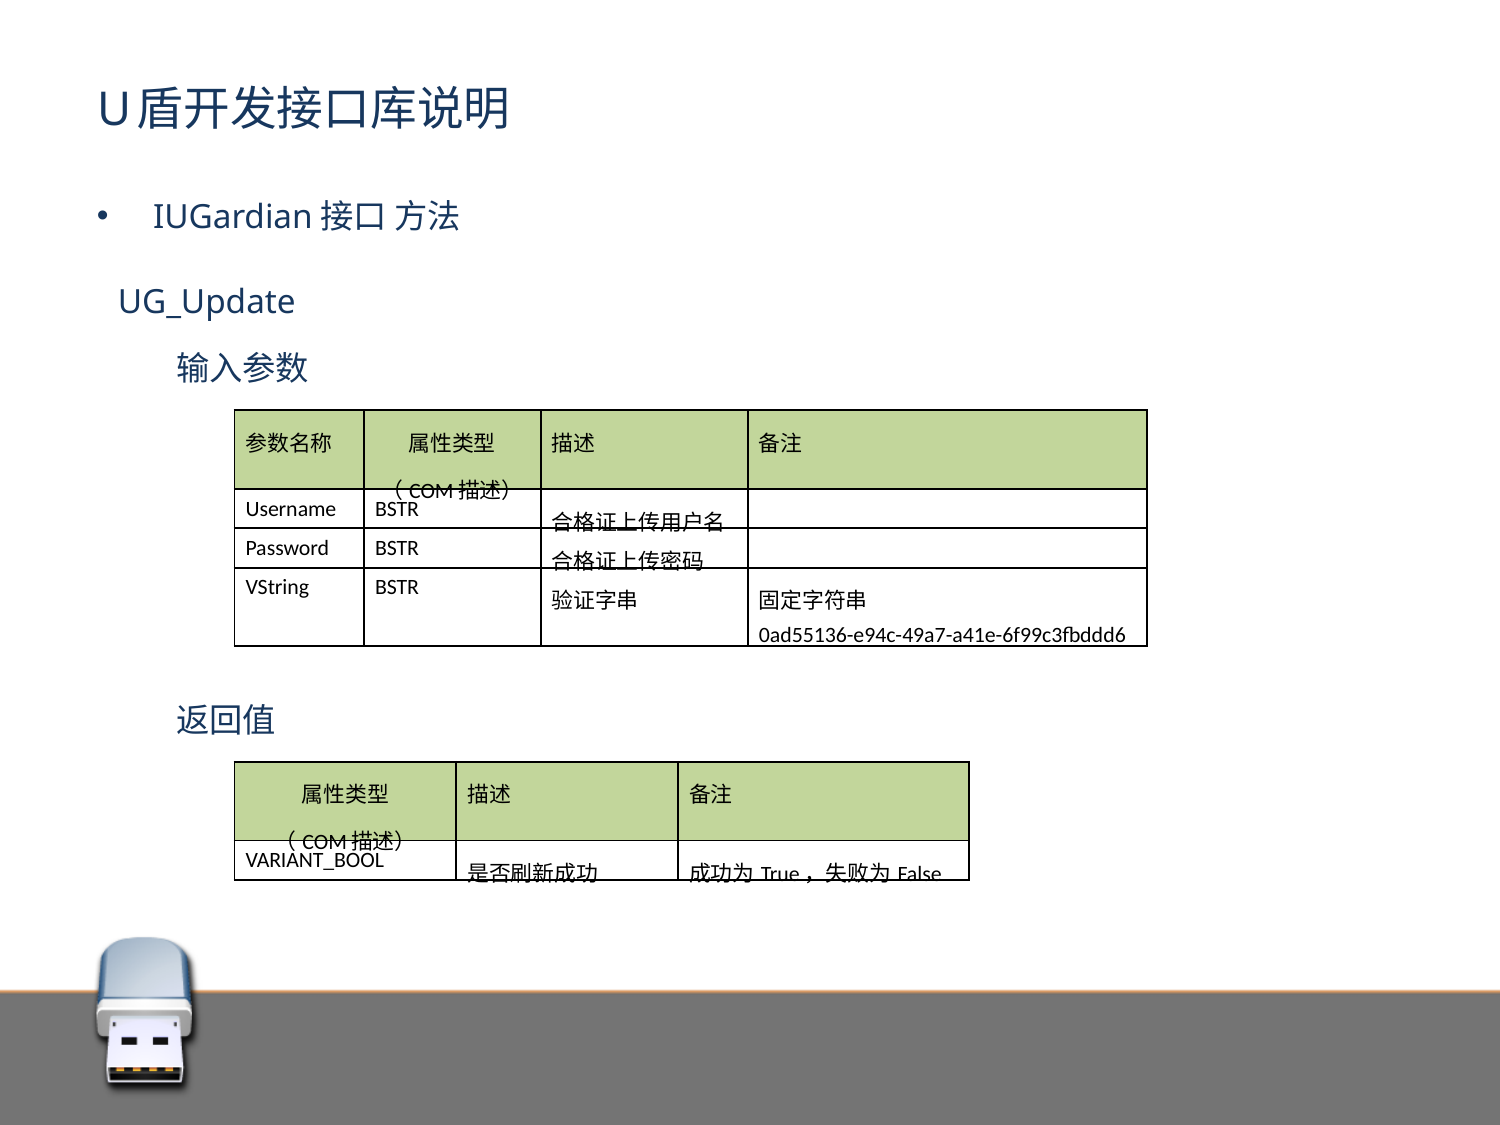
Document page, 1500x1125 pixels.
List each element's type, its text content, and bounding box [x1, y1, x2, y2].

table_cell 合格证上传用户名 [542, 490, 747, 527]
text_box UG_Update [46, 272, 1407, 328]
table_cell BSTR [365, 529, 540, 567]
table_header 属性类型 （COM描述） [235, 763, 455, 840]
title U盾开发接口库说明 [82, 70, 1432, 143]
table_cell BSTR [365, 490, 540, 527]
text_box 返回值 [105, 691, 1465, 746]
table_cell VARIANT_BOOL [235, 841, 455, 879]
table_header 描述 [457, 763, 677, 840]
table_cell 合格证上传密码 [542, 529, 747, 567]
table_cell 固定字符串 0ad55136-e94c-49a7-a41e-6f99c3fbddd6 [749, 569, 1146, 645]
table_cell [749, 529, 1146, 567]
table_cell Username [235, 490, 363, 527]
table_cell [749, 490, 1146, 527]
table_cell 成功为True，失败为False [679, 841, 968, 879]
table_header 参数名称 [235, 411, 363, 488]
table_cell 验证字串 [542, 569, 747, 645]
table_cell 是否刷新成功 [457, 841, 677, 879]
table_header 备注 [749, 411, 1146, 488]
table_header 描述 [542, 411, 747, 488]
table_cell Password [235, 529, 363, 567]
table_cell VString [235, 569, 363, 645]
text_box IUGardian接口 方法 [82, 187, 1442, 243]
picture [0, 0, 1500, 1125]
text_box 输入参数 [105, 339, 1465, 395]
table_cell BSTR [365, 569, 540, 645]
table_header 备注 [679, 763, 968, 840]
table_header 属性类型 （COM描述） [365, 411, 540, 488]
